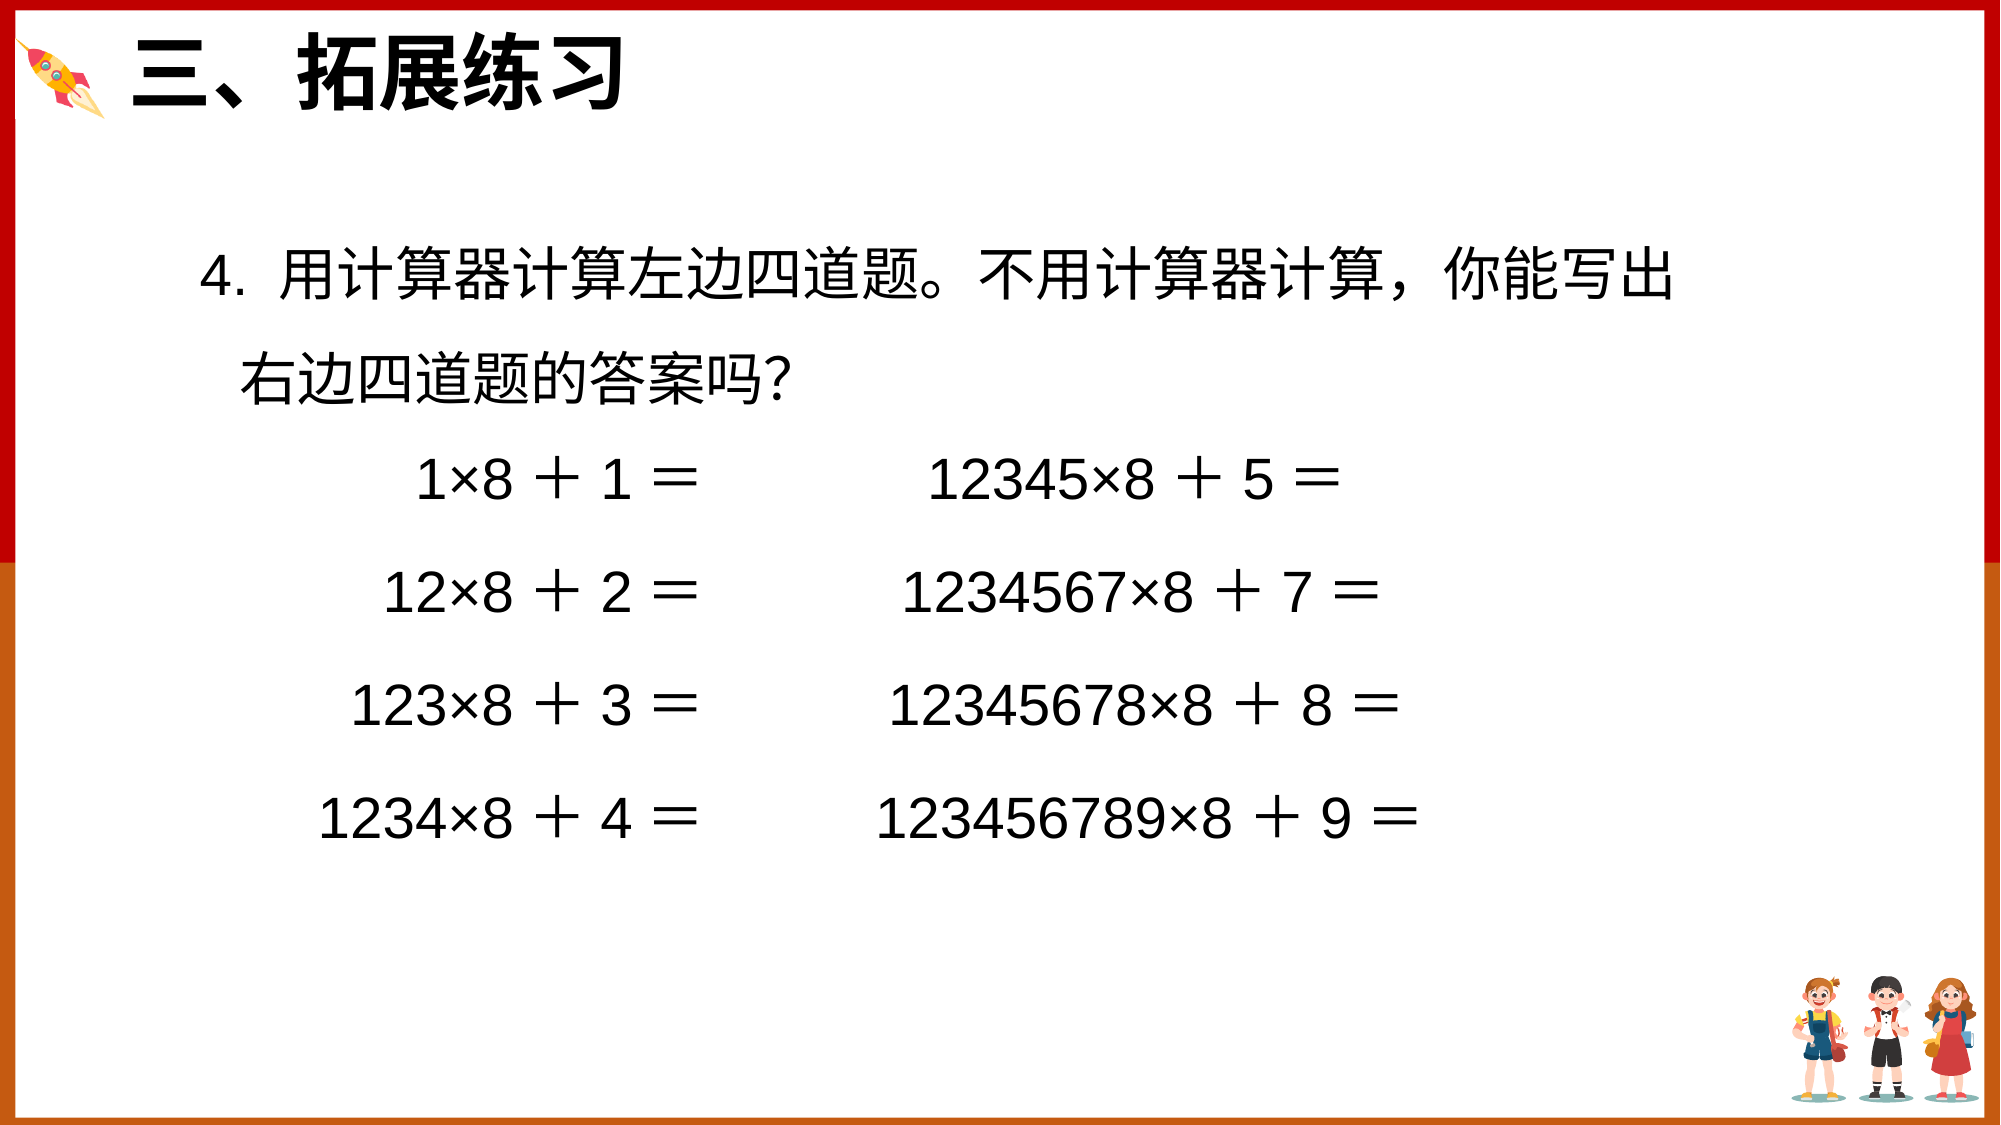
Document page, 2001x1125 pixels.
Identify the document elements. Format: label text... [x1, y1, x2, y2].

title 三、拓展练习 [113, 6, 1215, 148]
picture [15, 38, 105, 119]
text_box 4. 用计算器计算左边四道题。不用计算器计算，你能写出 右边四道题的答案吗？ [184, 195, 1910, 420]
text_box 1×8＋1＝ 12345×8＋5＝ 12×8＋2＝ 1234567×8＋7＝ 123×8＋3＝ 12345678×8＋8＝ 1234×8＋4＝ 123456789×8＋9＝ [286, 419, 1593, 858]
